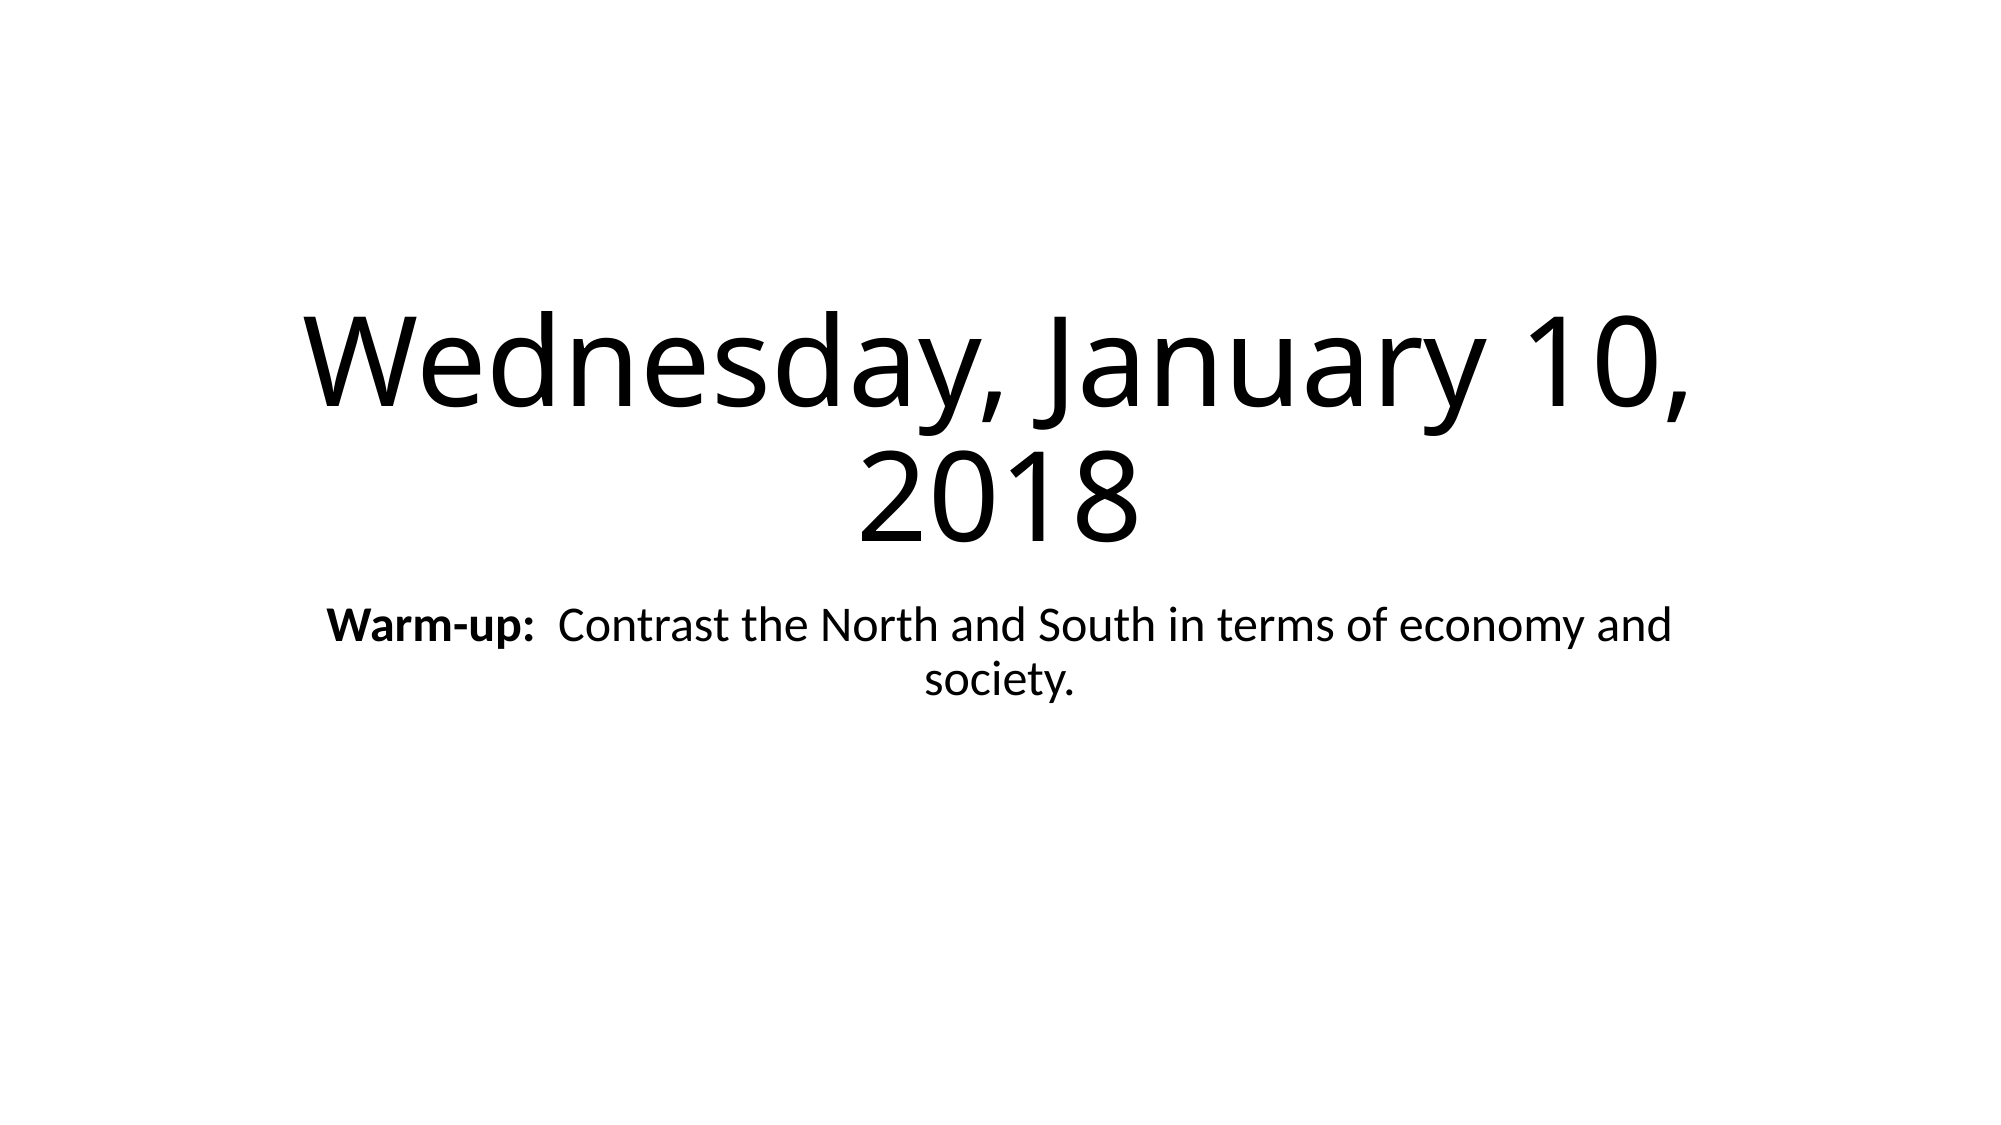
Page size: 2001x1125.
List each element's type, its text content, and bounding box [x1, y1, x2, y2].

title Wednesday, January 10, 2018 [249, 184, 1750, 576]
subtitle Warm-up: Contrast the North and South in terms of economy and society. [249, 590, 1750, 863]
